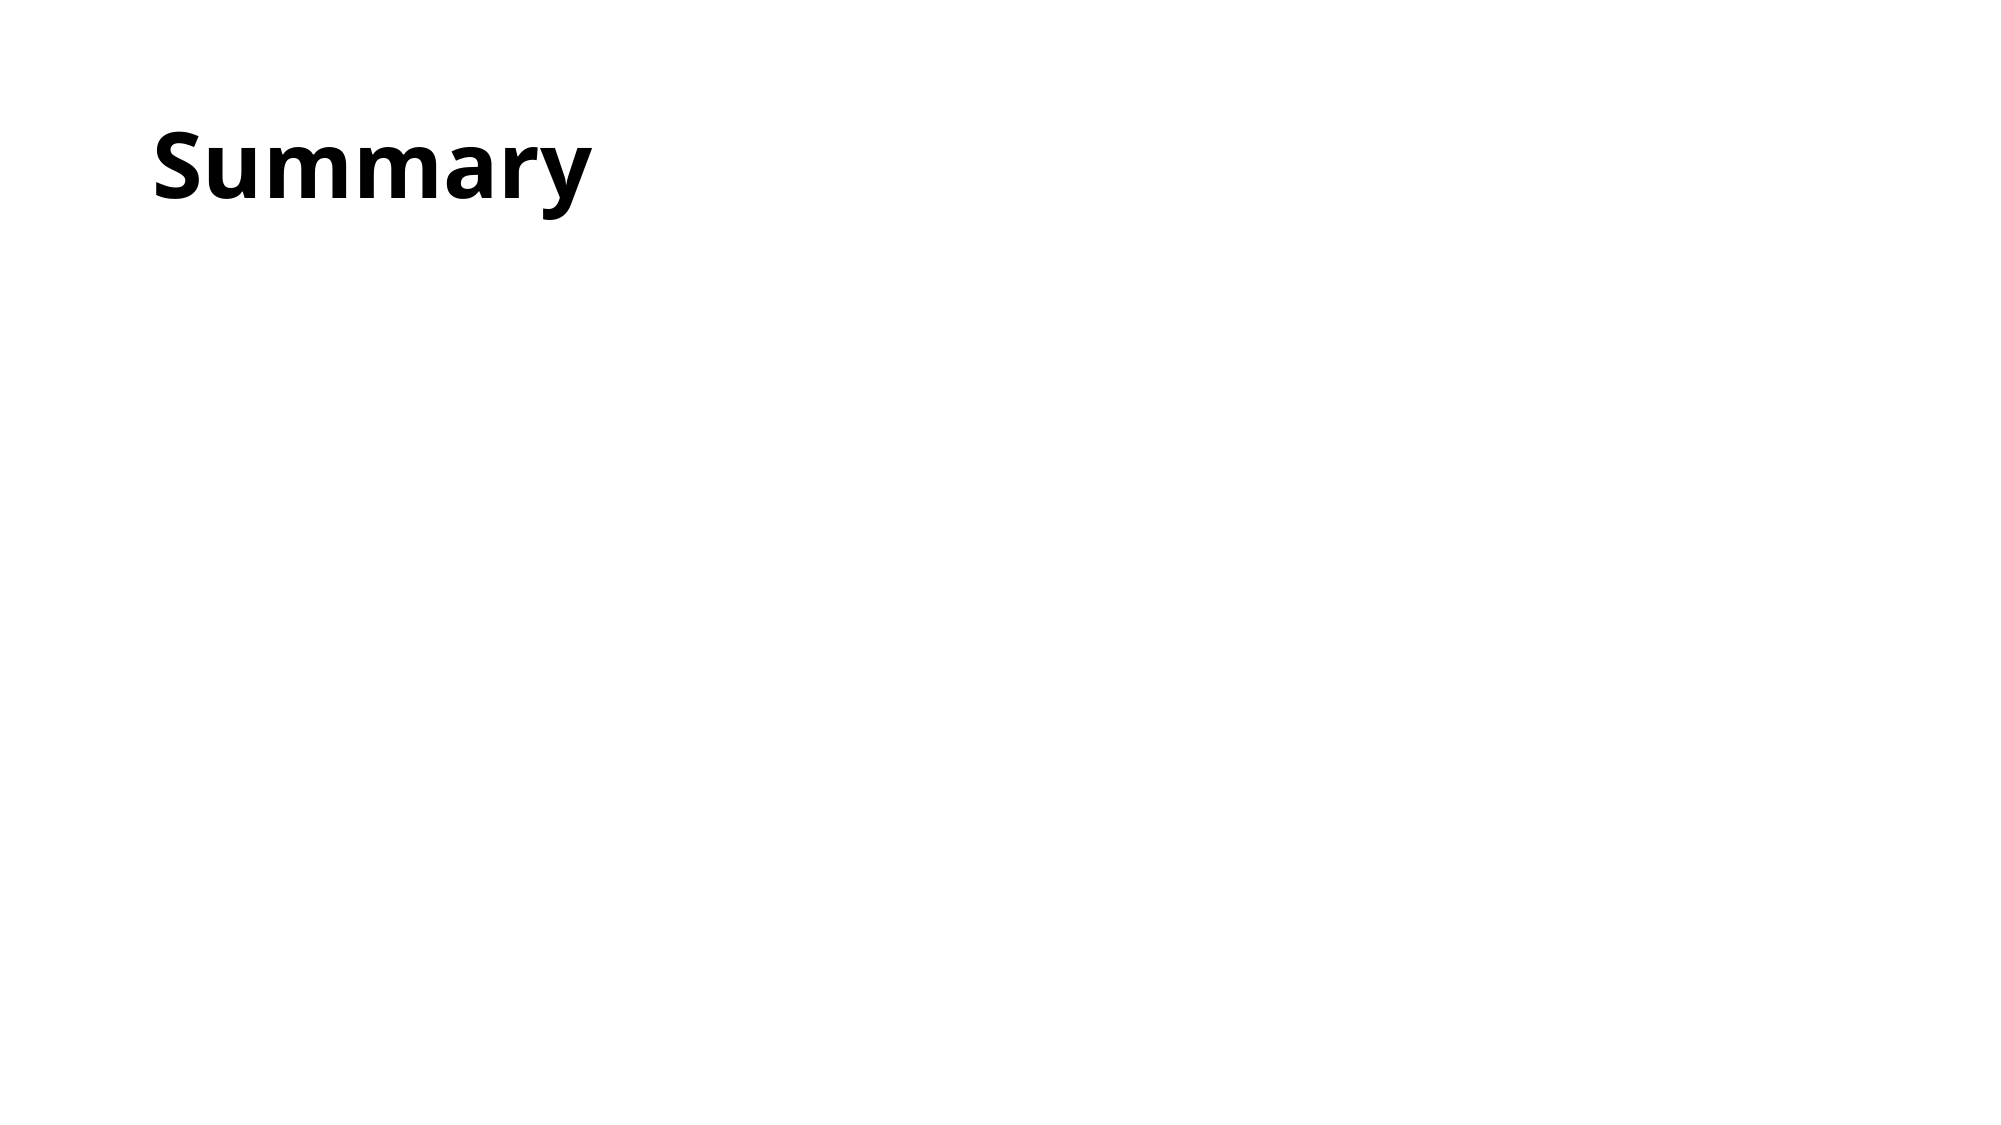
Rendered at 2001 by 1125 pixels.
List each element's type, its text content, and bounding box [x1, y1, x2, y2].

title Summary [137, 59, 1863, 278]
